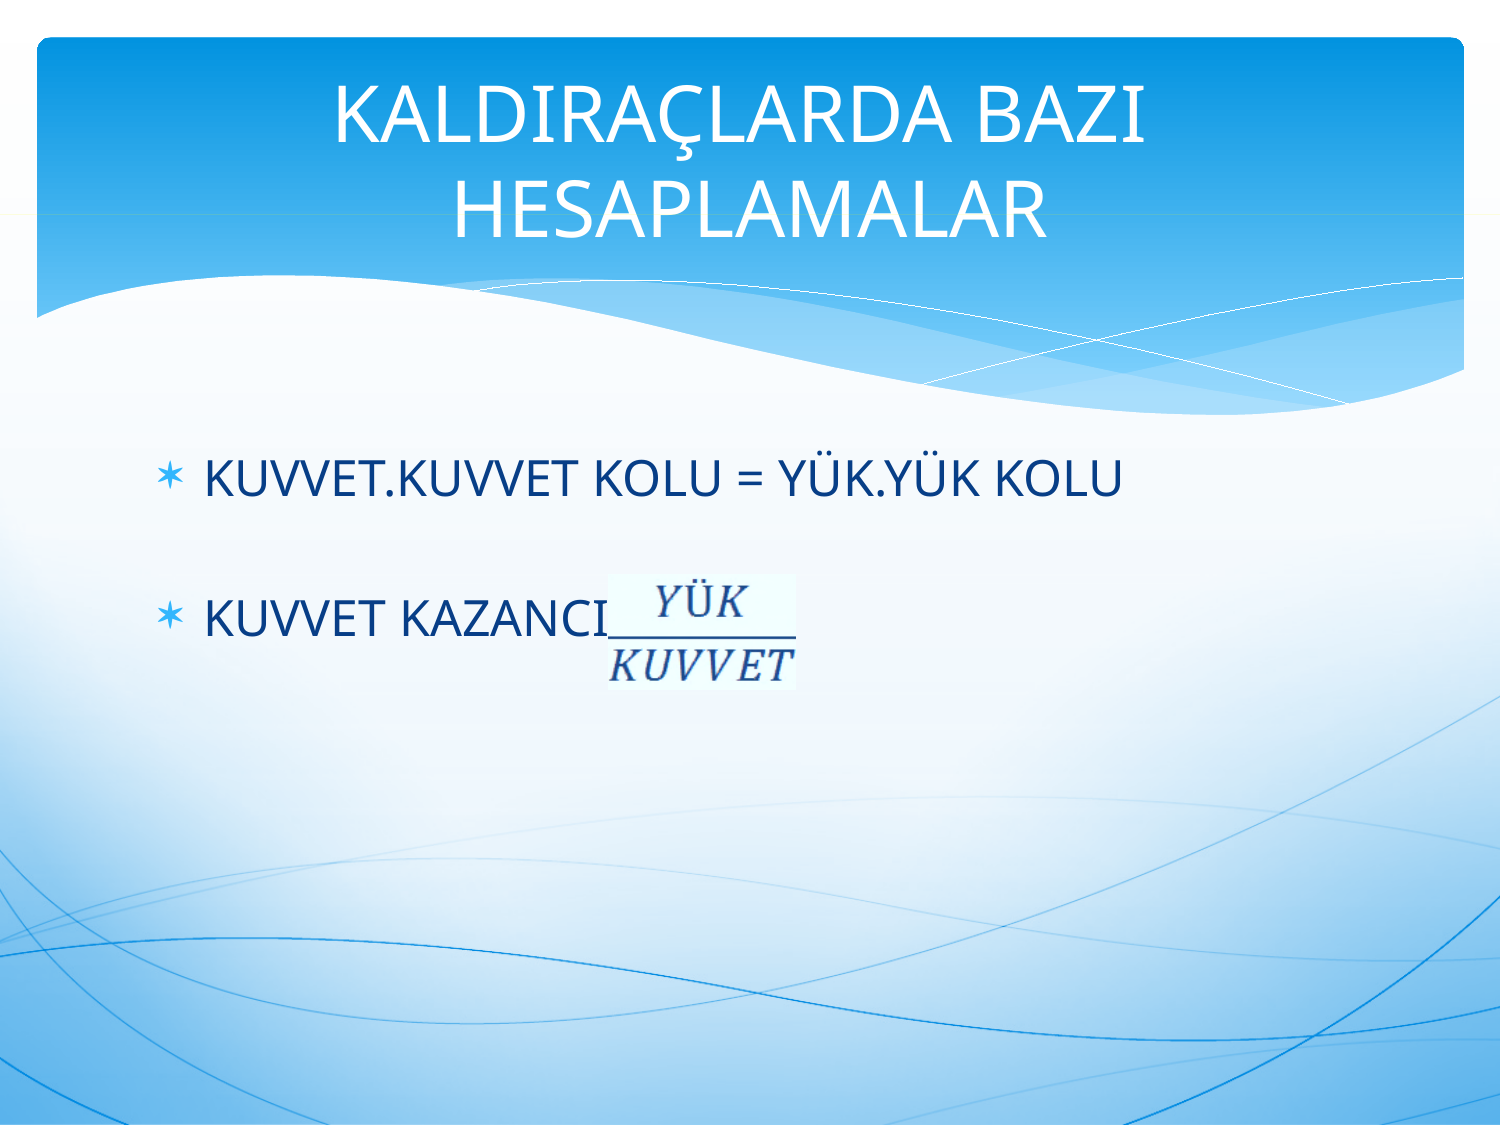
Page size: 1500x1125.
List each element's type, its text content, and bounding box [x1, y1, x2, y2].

text_box [0, 0, 1500, 75]
title KALDIRAÇLARDA BAZI HESAPLAMALAR [75, 215, 1425, 261]
title KALDIRAÇLARDA BAZI HESAPLAMALAR [75, 75, 1425, 214]
picture [608, 574, 796, 691]
list KUVVET.KUVVET KOLU = YÜK.YÜK KOLU KUVVET KAZANCI= [143, 438, 1359, 1005]
